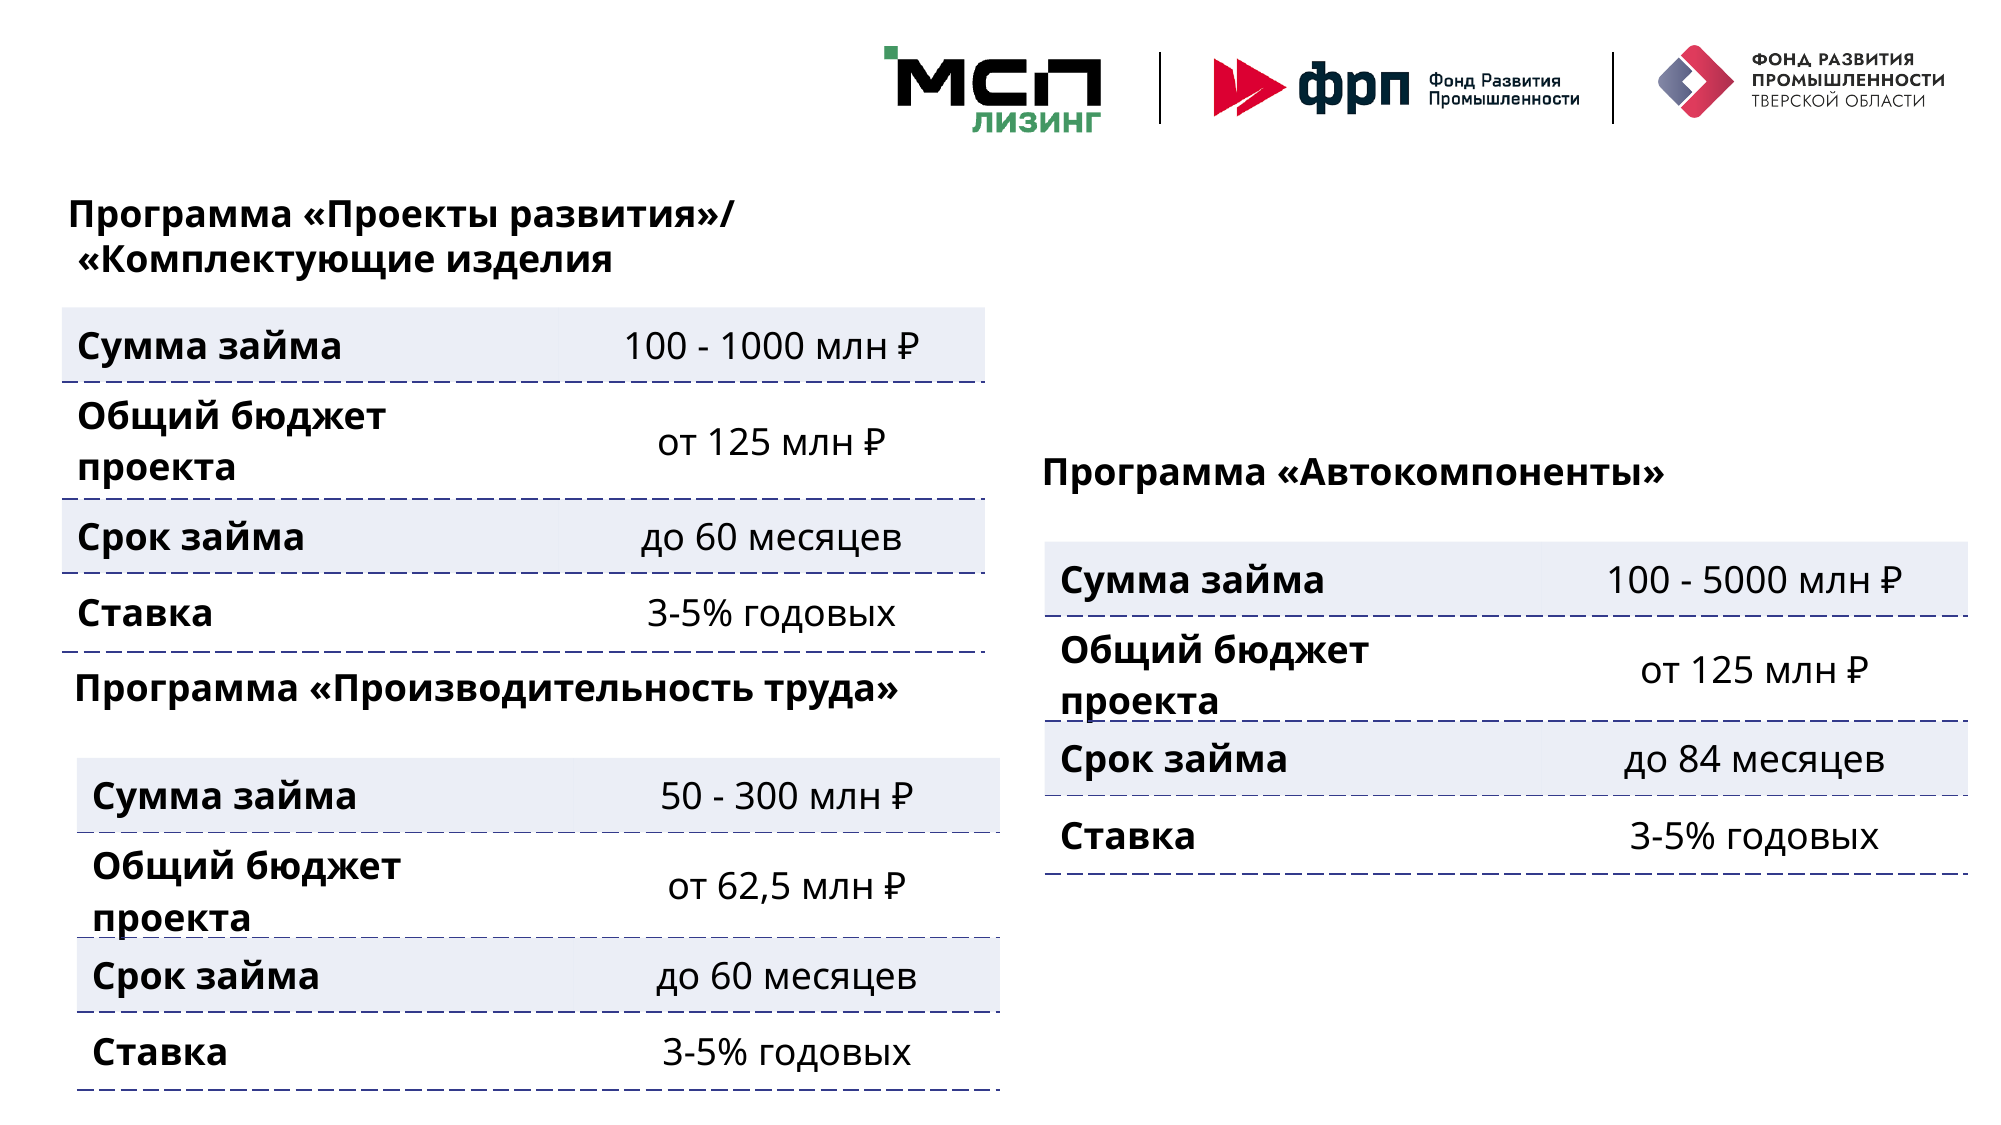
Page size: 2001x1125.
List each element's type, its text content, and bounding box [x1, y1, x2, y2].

table_cell от 62,5 млн ₽ [574, 832, 1000, 938]
table_cell Ставка [77, 1012, 574, 1090]
table_cell до 60 месяцев [559, 499, 985, 573]
table_cell Срок займа [77, 938, 574, 1012]
text_box Программа «Автокомпоненты» [1026, 440, 1968, 501]
table_cell Срок займа [1045, 721, 1542, 796]
table_cell до 84 месяцев [1542, 721, 1968, 796]
table_header Сумма займа [62, 307, 559, 382]
picture [871, 32, 1135, 153]
table_header Сумма займа [1045, 542, 1542, 616]
table_cell Общий бюджет проекта [1045, 616, 1542, 721]
table_cell Общий бюджет проекта [77, 832, 574, 938]
picture [1657, 45, 1944, 118]
table_cell Общий бюджет проекта [62, 382, 559, 499]
text_box Программа «Проекты развития»/ «Комплектующие изделия [52, 182, 994, 288]
table_cell до 60 месяцев [574, 938, 1000, 1012]
table_header 100 - 5000 млн ₽ [1542, 542, 1968, 616]
table_cell от 125 млн ₽ [1542, 616, 1968, 721]
table_cell 3-5% годовых [559, 573, 985, 652]
table_cell от 125 млн ₽ [559, 382, 985, 499]
table_cell Ставка [62, 573, 559, 652]
picture [1207, 33, 1582, 143]
table_cell 3-5% годовых [574, 1012, 1000, 1090]
table_cell Срок займа [62, 499, 559, 573]
table_header 100 - 1000 млн ₽ [559, 307, 985, 382]
table_cell 3-5% годовых [1542, 796, 1968, 874]
table_cell Ставка [1045, 796, 1542, 874]
table_header 50 - 300 млн ₽ [574, 758, 1000, 832]
table_header Сумма займа [77, 758, 574, 832]
text_box Программа «Производительность труда» [59, 657, 1000, 717]
